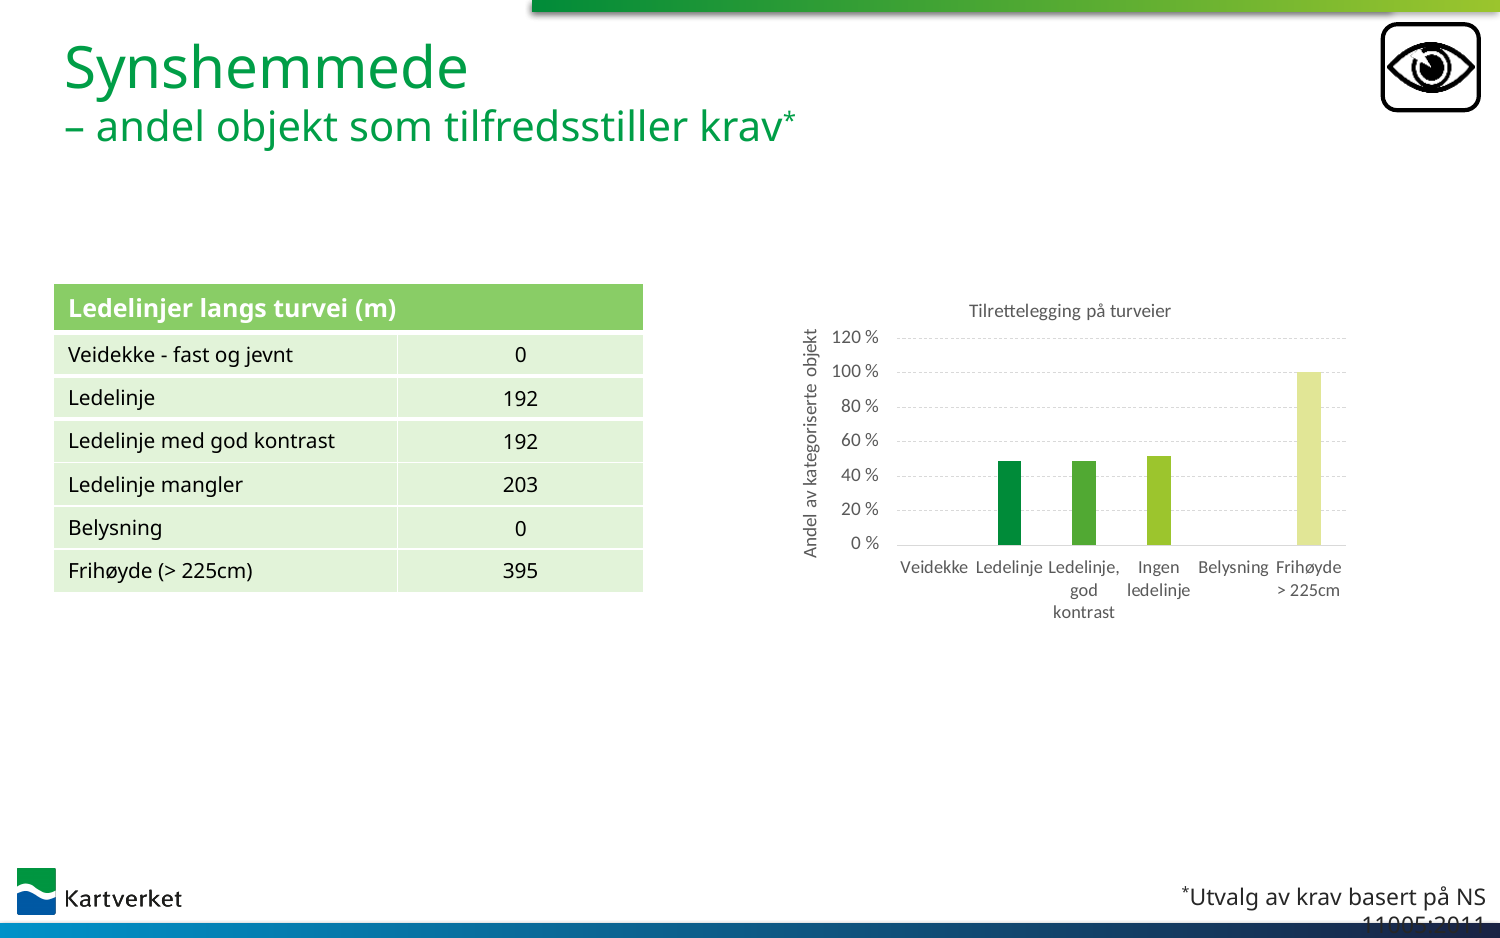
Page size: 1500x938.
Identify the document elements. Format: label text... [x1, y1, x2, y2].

text_box Synshemmede – andel objekt som tilfredsstiller krav* [49, 24, 1431, 158]
picture [791, 291, 1349, 630]
table_cell Ledelinje [54, 378, 397, 417]
table_cell Frihøyde (> 225cm) [54, 550, 397, 592]
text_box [1382, 24, 1480, 111]
table_cell 203 [398, 463, 643, 505]
table_cell 0 [398, 507, 643, 548]
text_box *Utvalg av krav basert på NS 11005:2011 [1068, 873, 1500, 938]
table_cell Ledelinje mangler [54, 463, 397, 505]
table_cell Veidekke - fast og jevnt [54, 335, 397, 374]
table_cell 0 [398, 335, 643, 374]
table_cell 192 [398, 378, 643, 417]
table_cell 395 [398, 550, 643, 592]
table_cell 192 [398, 421, 643, 462]
table_cell Belysning [54, 507, 397, 548]
table_header Ledelinjer langs turvei (m) [54, 284, 643, 330]
table_cell Ledelinje med god kontrast [54, 421, 397, 462]
